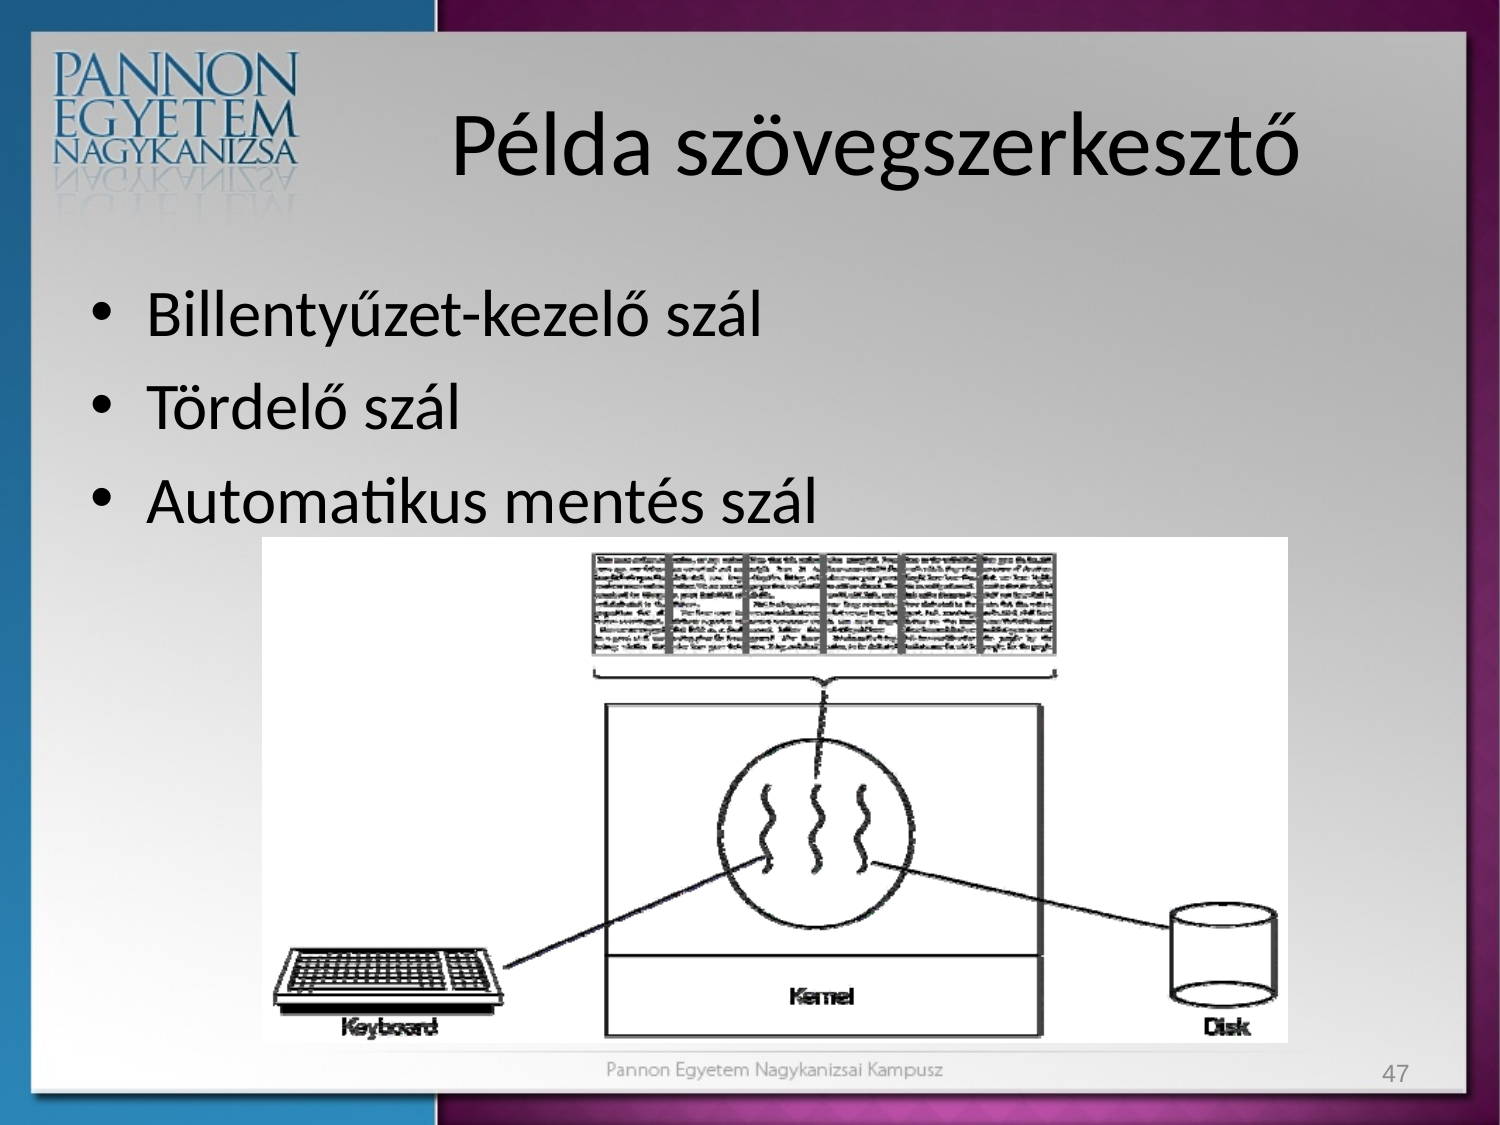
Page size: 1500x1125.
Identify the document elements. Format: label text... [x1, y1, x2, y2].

slide_number 47 [1074, 1042, 1425, 1103]
title Példa szövegszerkesztő [328, 45, 1425, 233]
picture [0, 0, 1500, 1125]
list Billentyűzet-kezelő szál Tördelő szál Automatikus mentés szál [75, 262, 1425, 1038]
